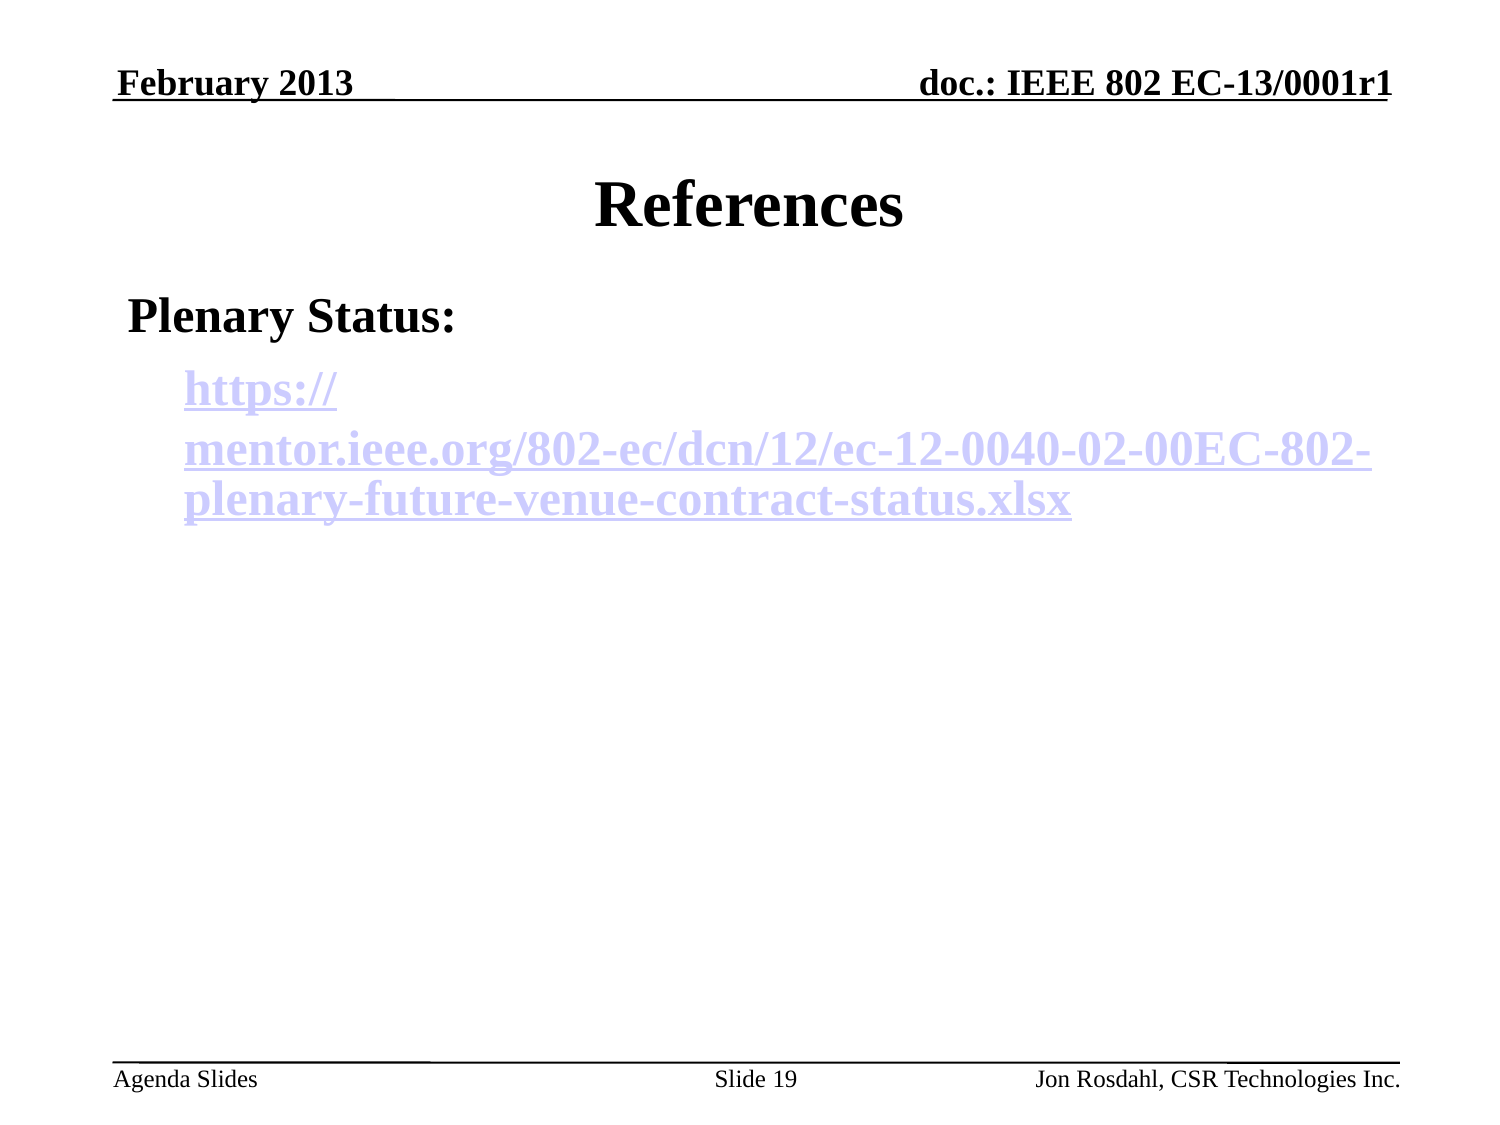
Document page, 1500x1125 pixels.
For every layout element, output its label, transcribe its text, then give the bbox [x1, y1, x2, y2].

title References [112, 112, 1388, 274]
slide_number Slide 19 [712, 1061, 800, 1123]
list Plenary Status: https://mentor.ieee.org/802-ec/dcn/12/ec-12-0040-02-00EC-802-plenary-future-venue-contract-status.xlsx [112, 274, 1388, 1016]
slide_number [116, 58, 507, 104]
footer Jon Rosdahl, CSR Technologies Inc. [1019, 1061, 1402, 1093]
